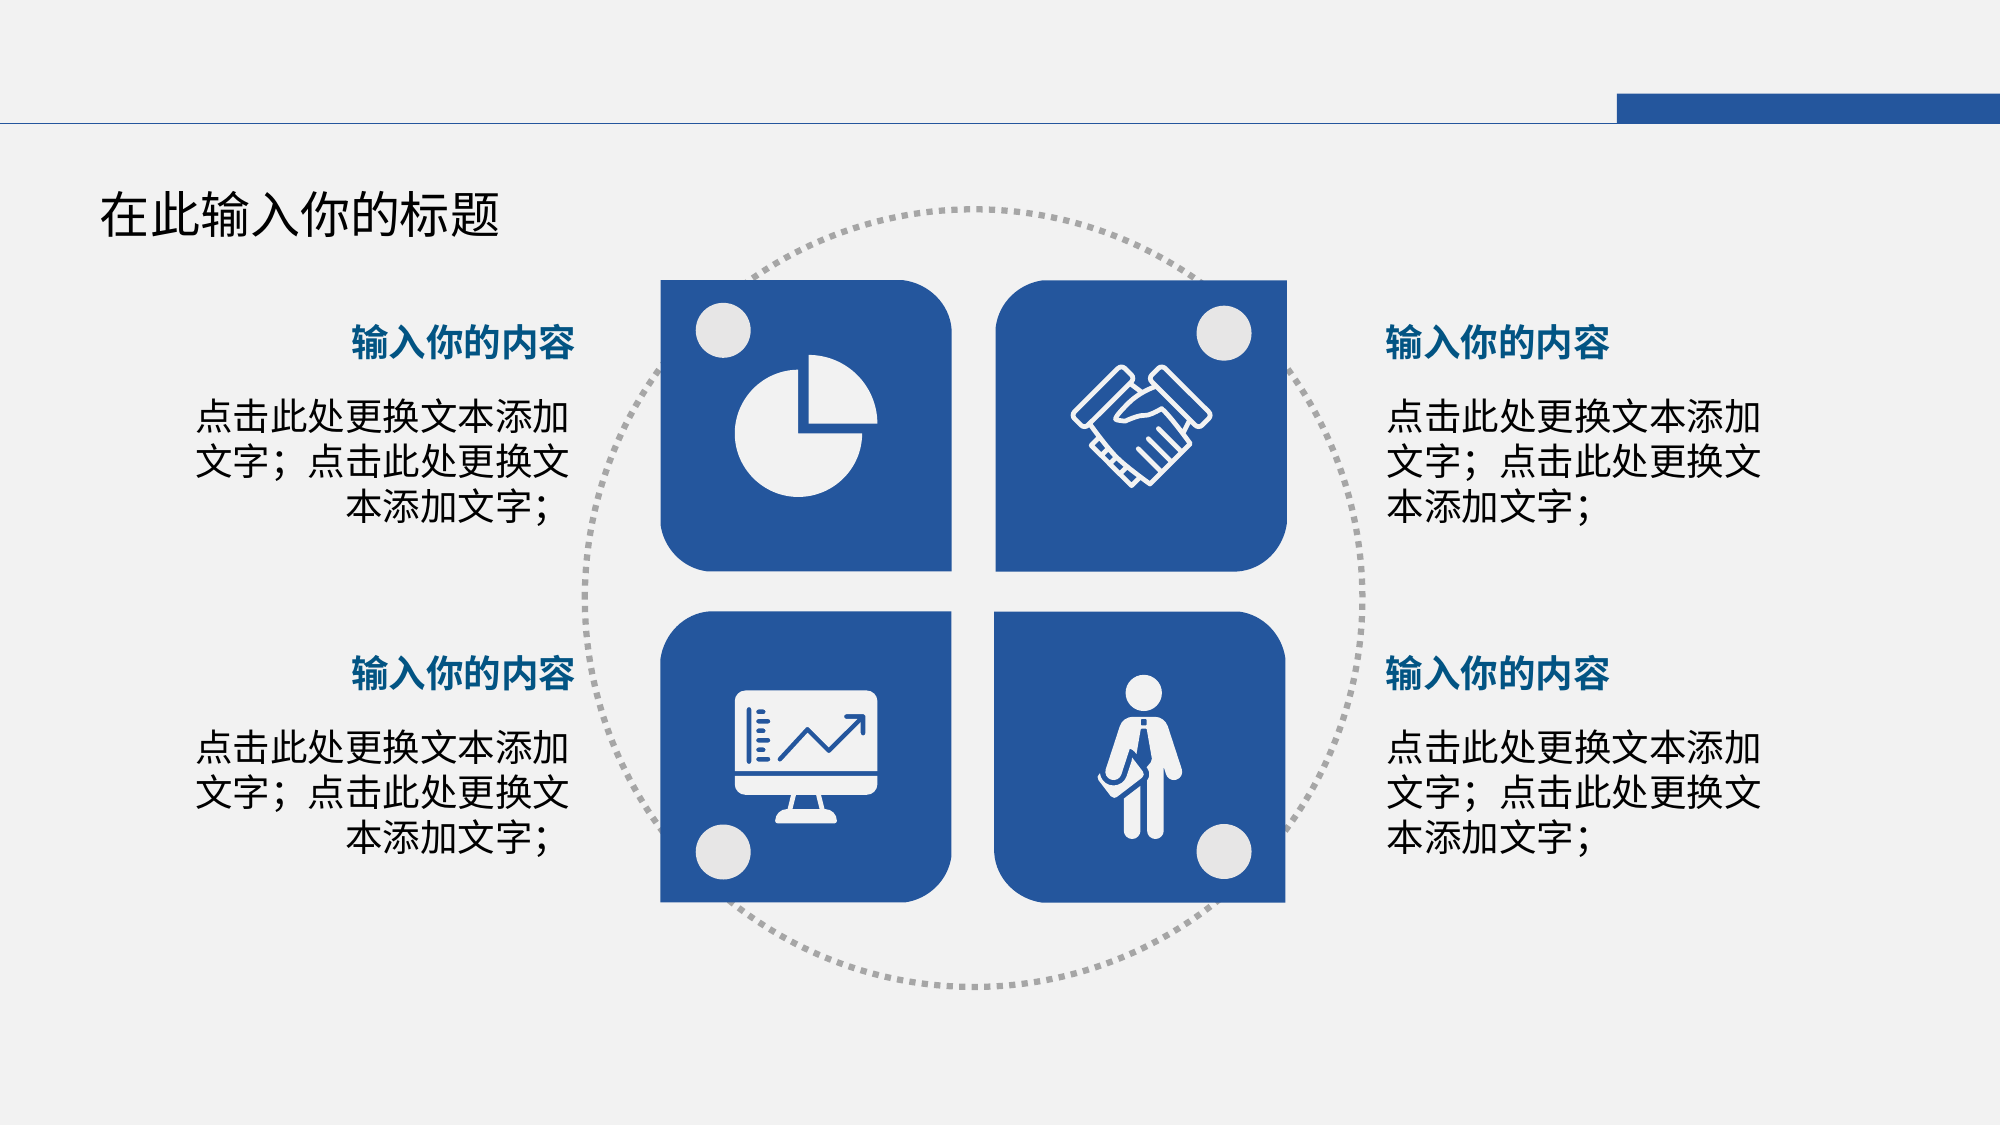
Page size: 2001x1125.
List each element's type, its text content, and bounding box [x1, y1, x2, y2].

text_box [660, 280, 952, 572]
text_box [584, 209, 1363, 987]
text_box 在此输入你的标题 [85, 176, 515, 251]
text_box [1371, 314, 1857, 538]
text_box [660, 611, 952, 903]
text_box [994, 611, 1286, 903]
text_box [995, 280, 1287, 572]
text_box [164, 314, 636, 538]
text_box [1371, 645, 1857, 869]
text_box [164, 645, 636, 869]
